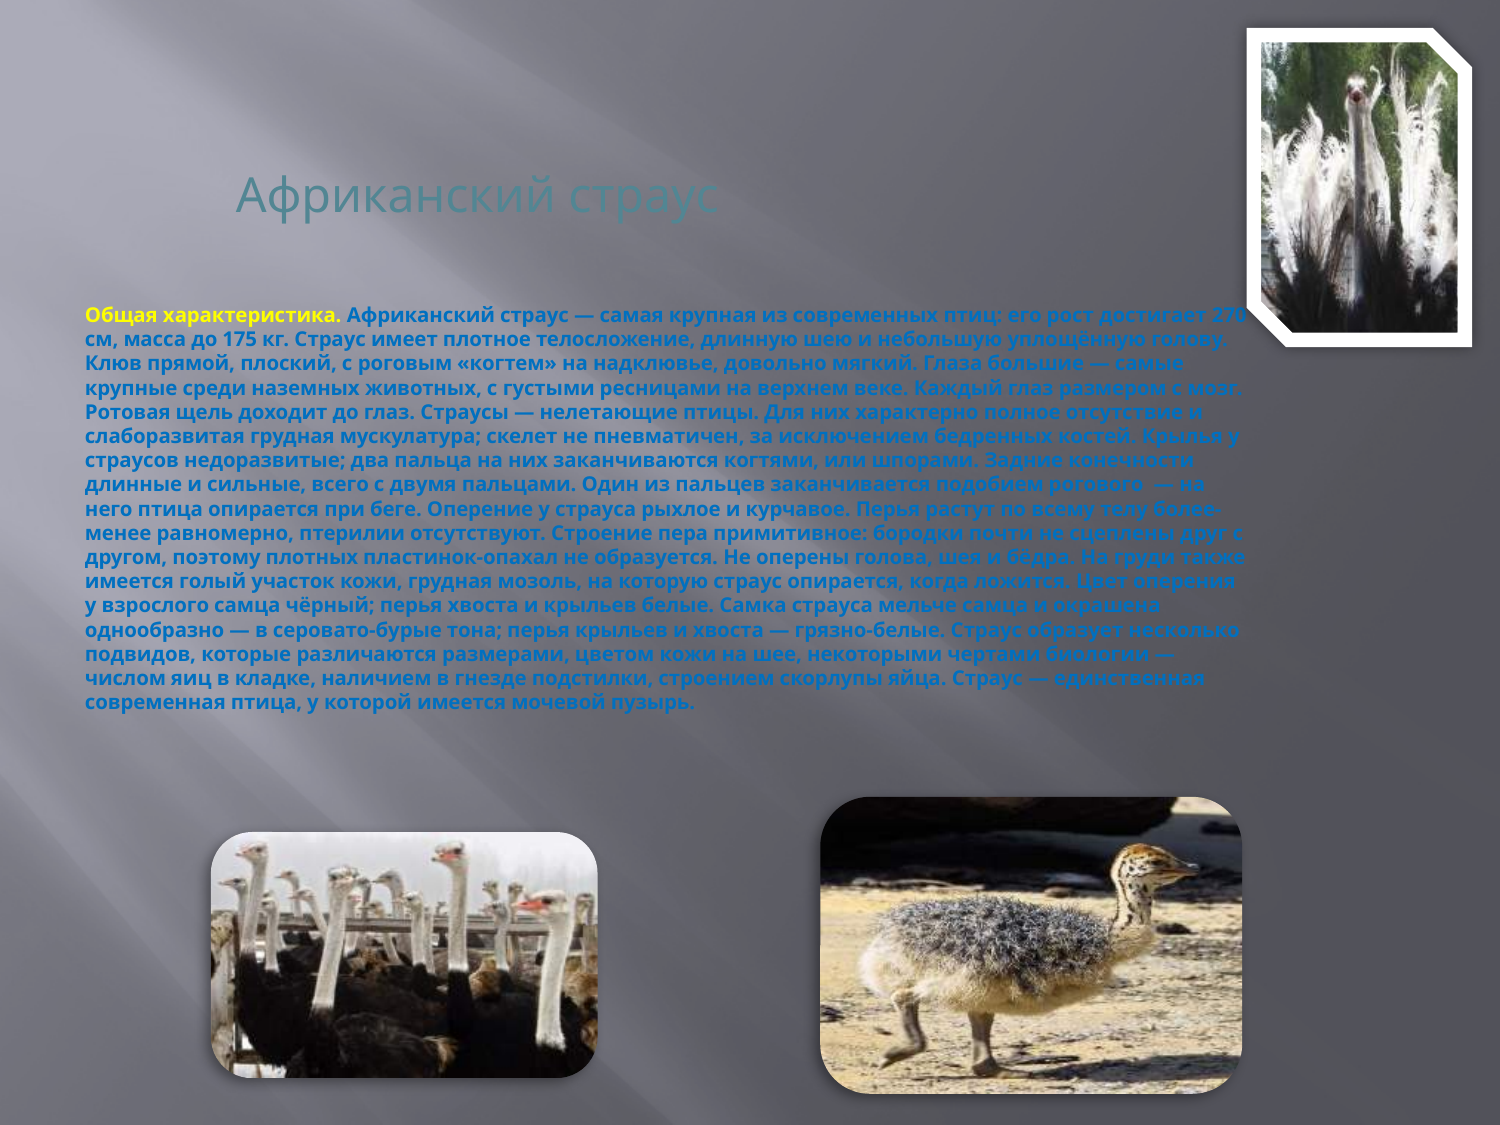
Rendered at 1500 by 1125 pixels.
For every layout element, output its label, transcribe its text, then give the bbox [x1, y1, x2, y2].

picture [1253, 34, 1466, 341]
picture [820, 796, 1243, 1094]
title Африканский страус Общая характеристика. Африканский страус — самая крупная из современных птиц: его рост достигает 270 см, масса до 175 кг. Страус имеет плотное телосложение, длинную шею и небольшую уплощённую голову. Клюв прямой, плоский, с роговым «когтем» на надклювье, довольно мягкий. Глаза большие — самые крупные среди наземных животных, с густыми ресницами на верхнем веке. Каждый глаз размером с мозг. Ротовая щель доходит до глаз. Страусы — нелетающие птицы. Для них характерно полное отсутствие и слаборазвитая грудная мускулатура; скелет не пневматичен, за исключением бедренных костей. Крылья у страусов недоразвитые; два пальца на них заканчиваются когтями, или шпорами. Задние конечности длинные и сильные, всего с двумя пальцами. Один из пальцев заканчивается подобием рогового — на него птица опирается при беге. Оперение у страуса рыхлое и курчавое. Перья растут по всему телу более-менее равномерно, птерилии отсутствуют. Строение пера примитивное: бородки почти не сцеплены друг с другом, поэтому плотных пластинок-опахал не образуется. Не оперены голова, шея и бёдра. На груди также имеется голый участок кожи, грудная мозоль, на которую страус опирается, когда ложится. Цвет оперения у взрослого самца чёрный; перья хвоста и крыльев белые. Самка страуса мельче самца и окрашена однообразно — в серовато-бурые тона; перья крыльев и хвоста — грязно-белые. Страус образует несколько подвидов, которые различаются размерами, цветом кожи на шее, некоторыми чертами биологии — числом яиц в кладке, наличием в гнезде подстилки, строением скорлупы яйца. Страус — единственная современная птица, у которой имеется мочевой пузырь. [70, 45, 1266, 1125]
picture [210, 831, 598, 1079]
